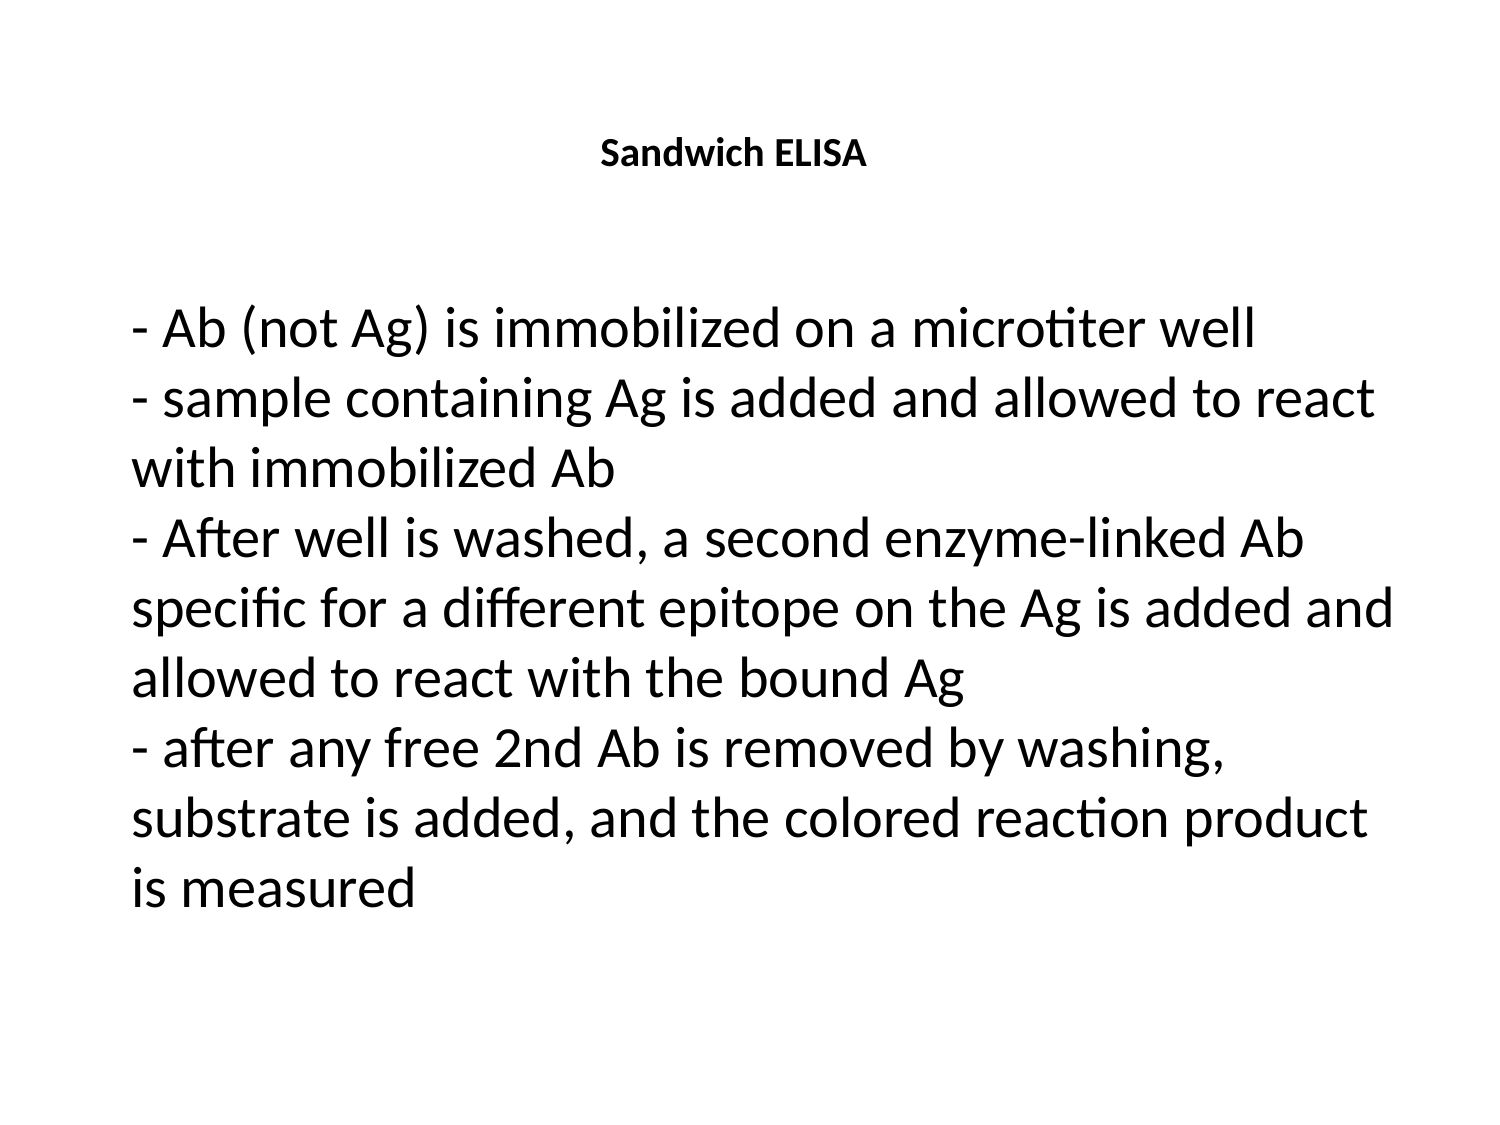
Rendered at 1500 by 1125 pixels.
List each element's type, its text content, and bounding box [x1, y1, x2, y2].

text_box - Ab (not Ag) is immobilized on a microtiter well - sample containing Ag is added and allowed to react with immobilized Ab - After well is washed, a second enzyme-linked Ab specific for a different epitope on the Ag is added and allowed to react with the bound Ag - after any free 2nd Ab is removed by washing, substrate is added, and the colored reaction product is measured [117, 282, 1430, 927]
title Sandwich ELISA [58, 117, 1409, 233]
